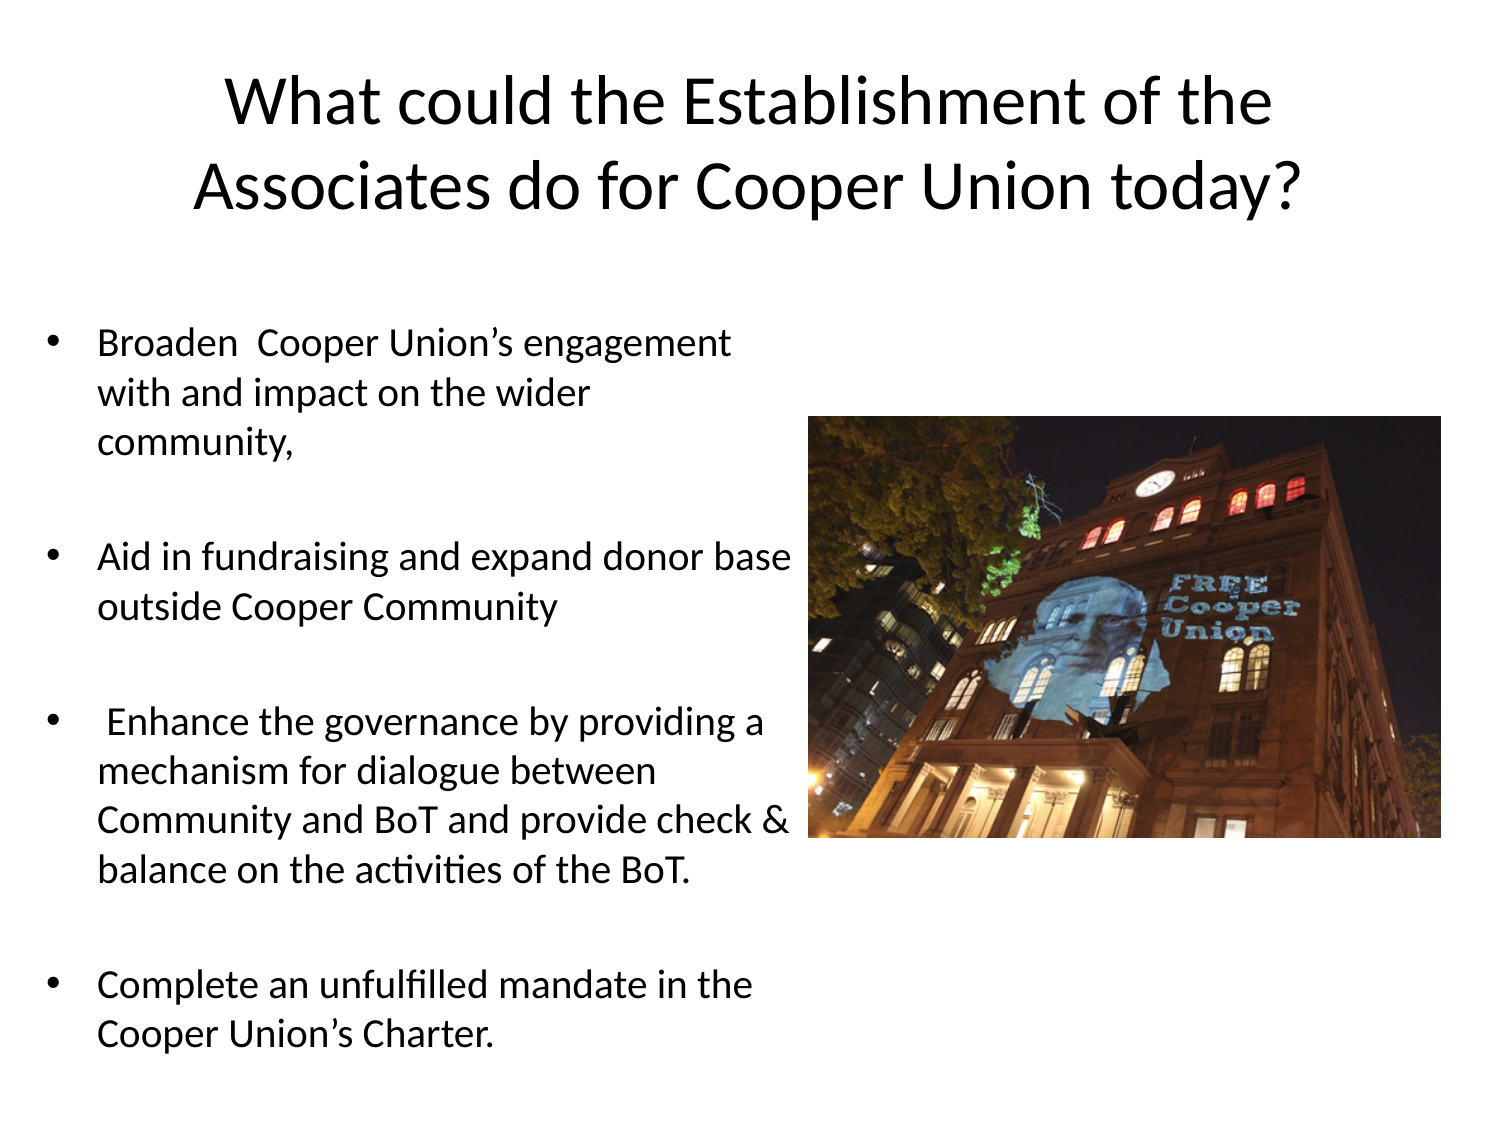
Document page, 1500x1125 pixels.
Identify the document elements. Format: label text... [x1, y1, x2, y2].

list Broaden Cooper Union’s engagement with and impact on the wider community, Aid in fundraising and expand donor base outside Cooper Community Enhance the governance by providing a mechanism for dialogue between Community and BoT and provide check & balance on the activities of the BoT. Complete an unfulfilled mandate in the Cooper Union’s Charter. [31, 265, 809, 1068]
picture [808, 416, 1441, 838]
title What could the Establishment of the Associates do for Cooper Union today? [75, 45, 1425, 233]
